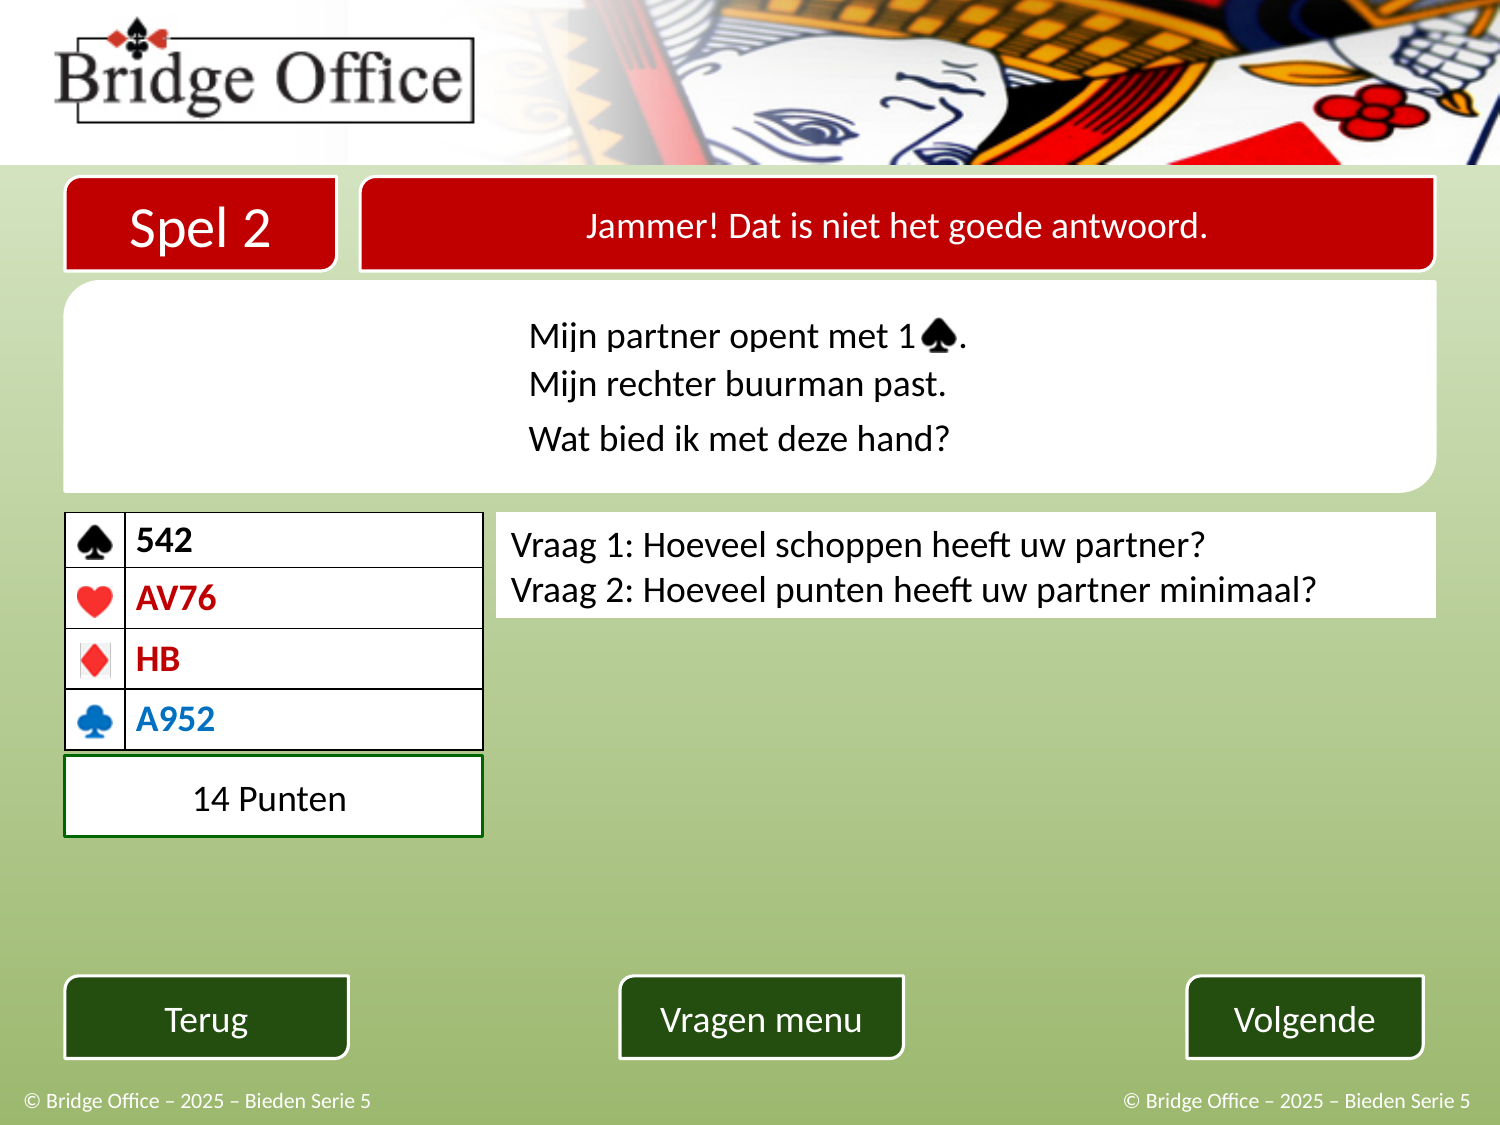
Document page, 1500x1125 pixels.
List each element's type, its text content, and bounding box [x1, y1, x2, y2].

picture [77, 585, 113, 618]
picture [920, 316, 957, 353]
text_box © Bridge Office – 2025 – Bieden Serie 5 [8, 1079, 393, 1121]
text_box [63, 280, 1437, 493]
text_box Vragen menu [618, 974, 906, 1061]
table_cell [66, 629, 124, 688]
table_cell HB [126, 629, 482, 688]
table_header 542 [126, 513, 482, 567]
table_cell A952 [126, 690, 482, 749]
table_cell [66, 690, 124, 749]
table_cell [66, 568, 124, 628]
picture [0, 0, 1500, 166]
text_box Mijn partner opent met 1 . [513, 303, 1022, 364]
text_box Vraag 1: Hoeveel schoppen heeft uw partner? Vraag 2: Hoeveel punten heeft uw partner minimaal? [496, 512, 1436, 618]
text_box 14 Punten [63, 754, 484, 838]
text_box Spel 2 [63, 179, 339, 273]
picture [77, 703, 113, 740]
text_box Jammer! Dat is niet het goede antwoord. [358, 179, 1437, 273]
text_box © Bridge Office – 2025 – Bieden Serie 5 [1107, 1079, 1500, 1121]
picture [77, 524, 113, 561]
table_cell AV76 [126, 568, 482, 628]
text_box Terug [63, 974, 350, 1061]
text_box Volgende [1185, 974, 1425, 1061]
text_box Mijn rechter buurman past. [513, 352, 987, 406]
table_header [66, 513, 124, 567]
picture [77, 643, 113, 679]
text_box Wat bied ik met deze hand? [513, 406, 987, 467]
